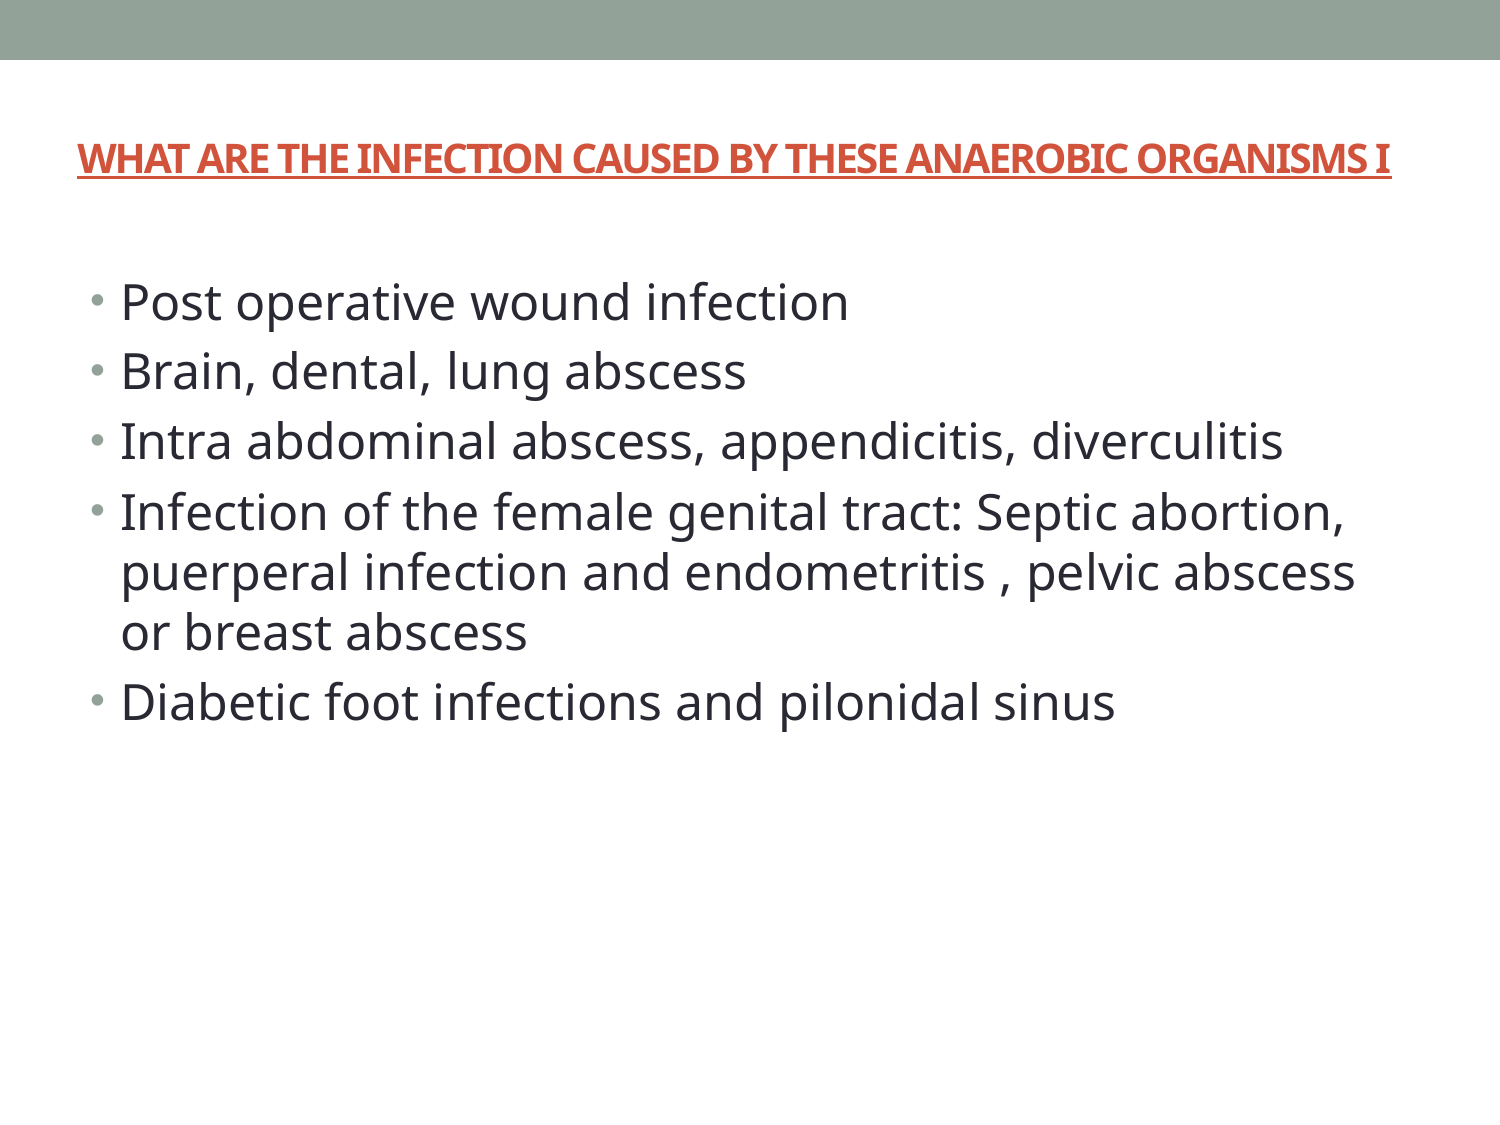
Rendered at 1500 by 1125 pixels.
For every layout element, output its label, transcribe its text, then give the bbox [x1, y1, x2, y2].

list Post operative wound infection Brain, dental, lung abscess Intra abdominal abscess, appendicitis, diverculitis Infection of the female genital tract: Septic abortion, puerperal infection and endometritis , pelvic abscess or breast abscess Diabetic foot infections and pilonidal sinus [75, 262, 1425, 1063]
title WHAT ARE THE INFECTION CAUSED BY THESE ANAEROBIC ORGANISMS I [62, 99, 1413, 263]
